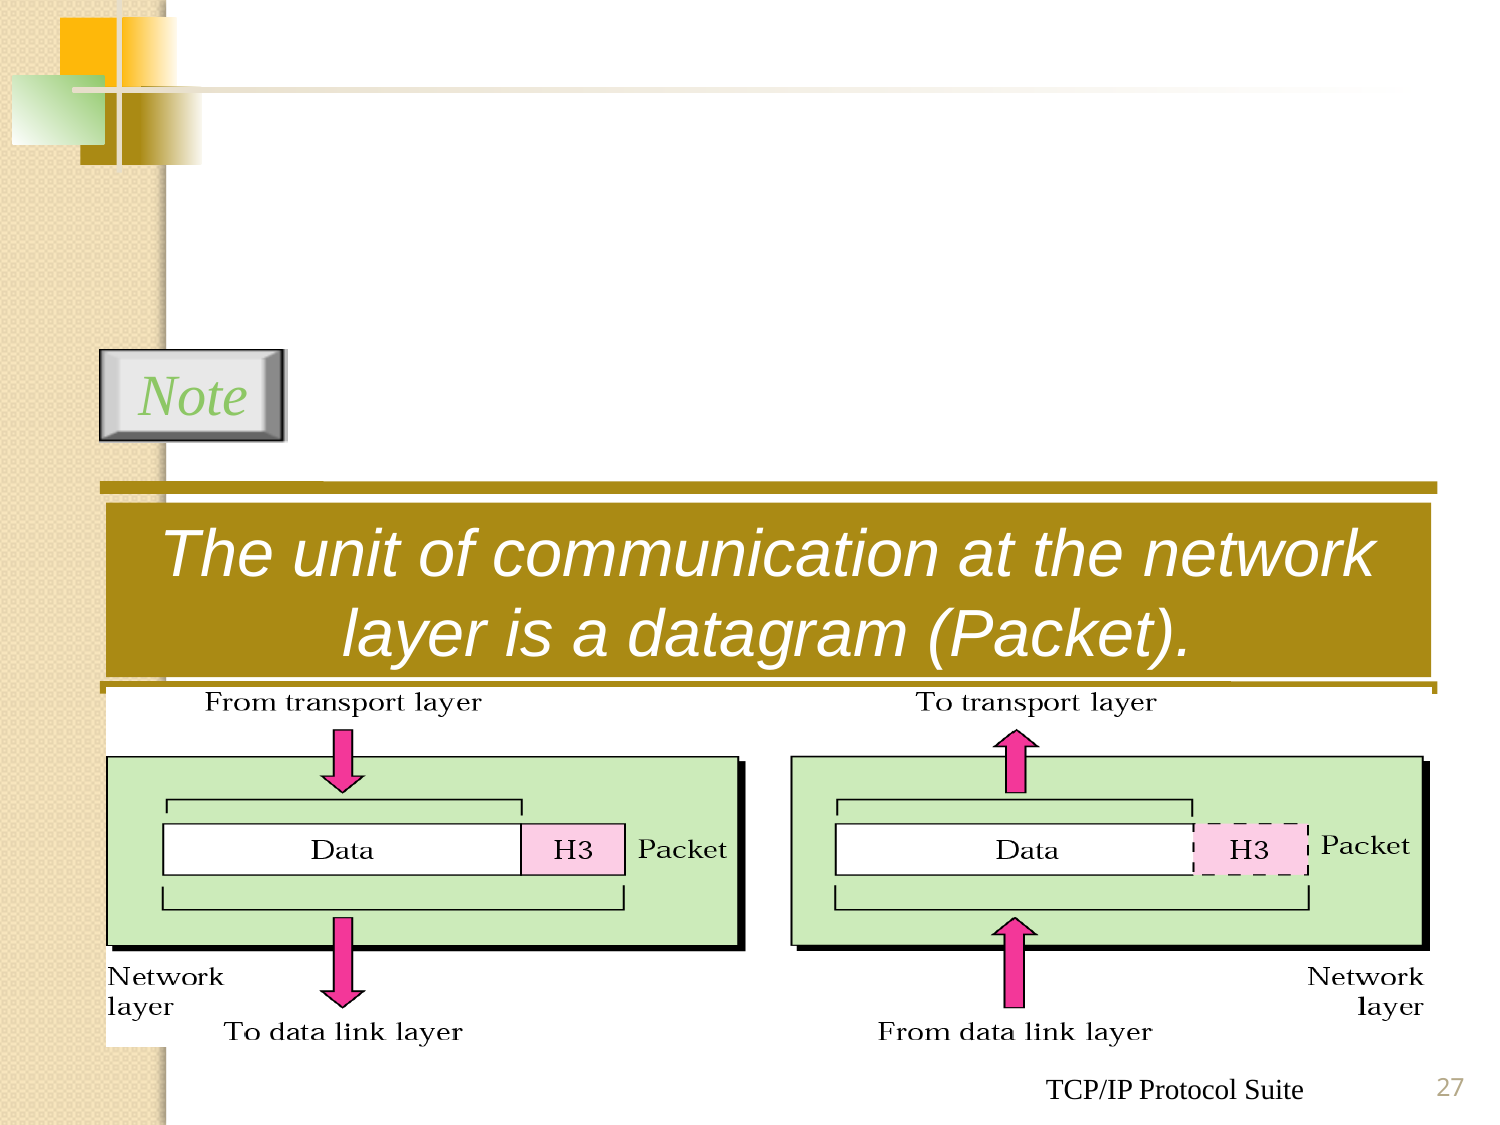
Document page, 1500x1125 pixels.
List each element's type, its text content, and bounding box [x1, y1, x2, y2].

text_box [72, 87, 1423, 93]
text_box [141, 93, 202, 165]
text_box [116, 0, 122, 87]
picture [105, 687, 1432, 1047]
text_box [122, 93, 141, 165]
text_box [80, 93, 116, 165]
text_box [60, 17, 116, 86]
text_box [12, 75, 105, 145]
text_box [122, 17, 177, 86]
footer TCP/IP Protocol Suite [937, 1059, 1413, 1113]
text_box [116, 93, 122, 173]
slide_number 27 [1413, 1034, 1488, 1113]
text_box The unit of communication at the network layer is a datagram (Packet). [106, 502, 1432, 678]
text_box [99, 349, 288, 444]
